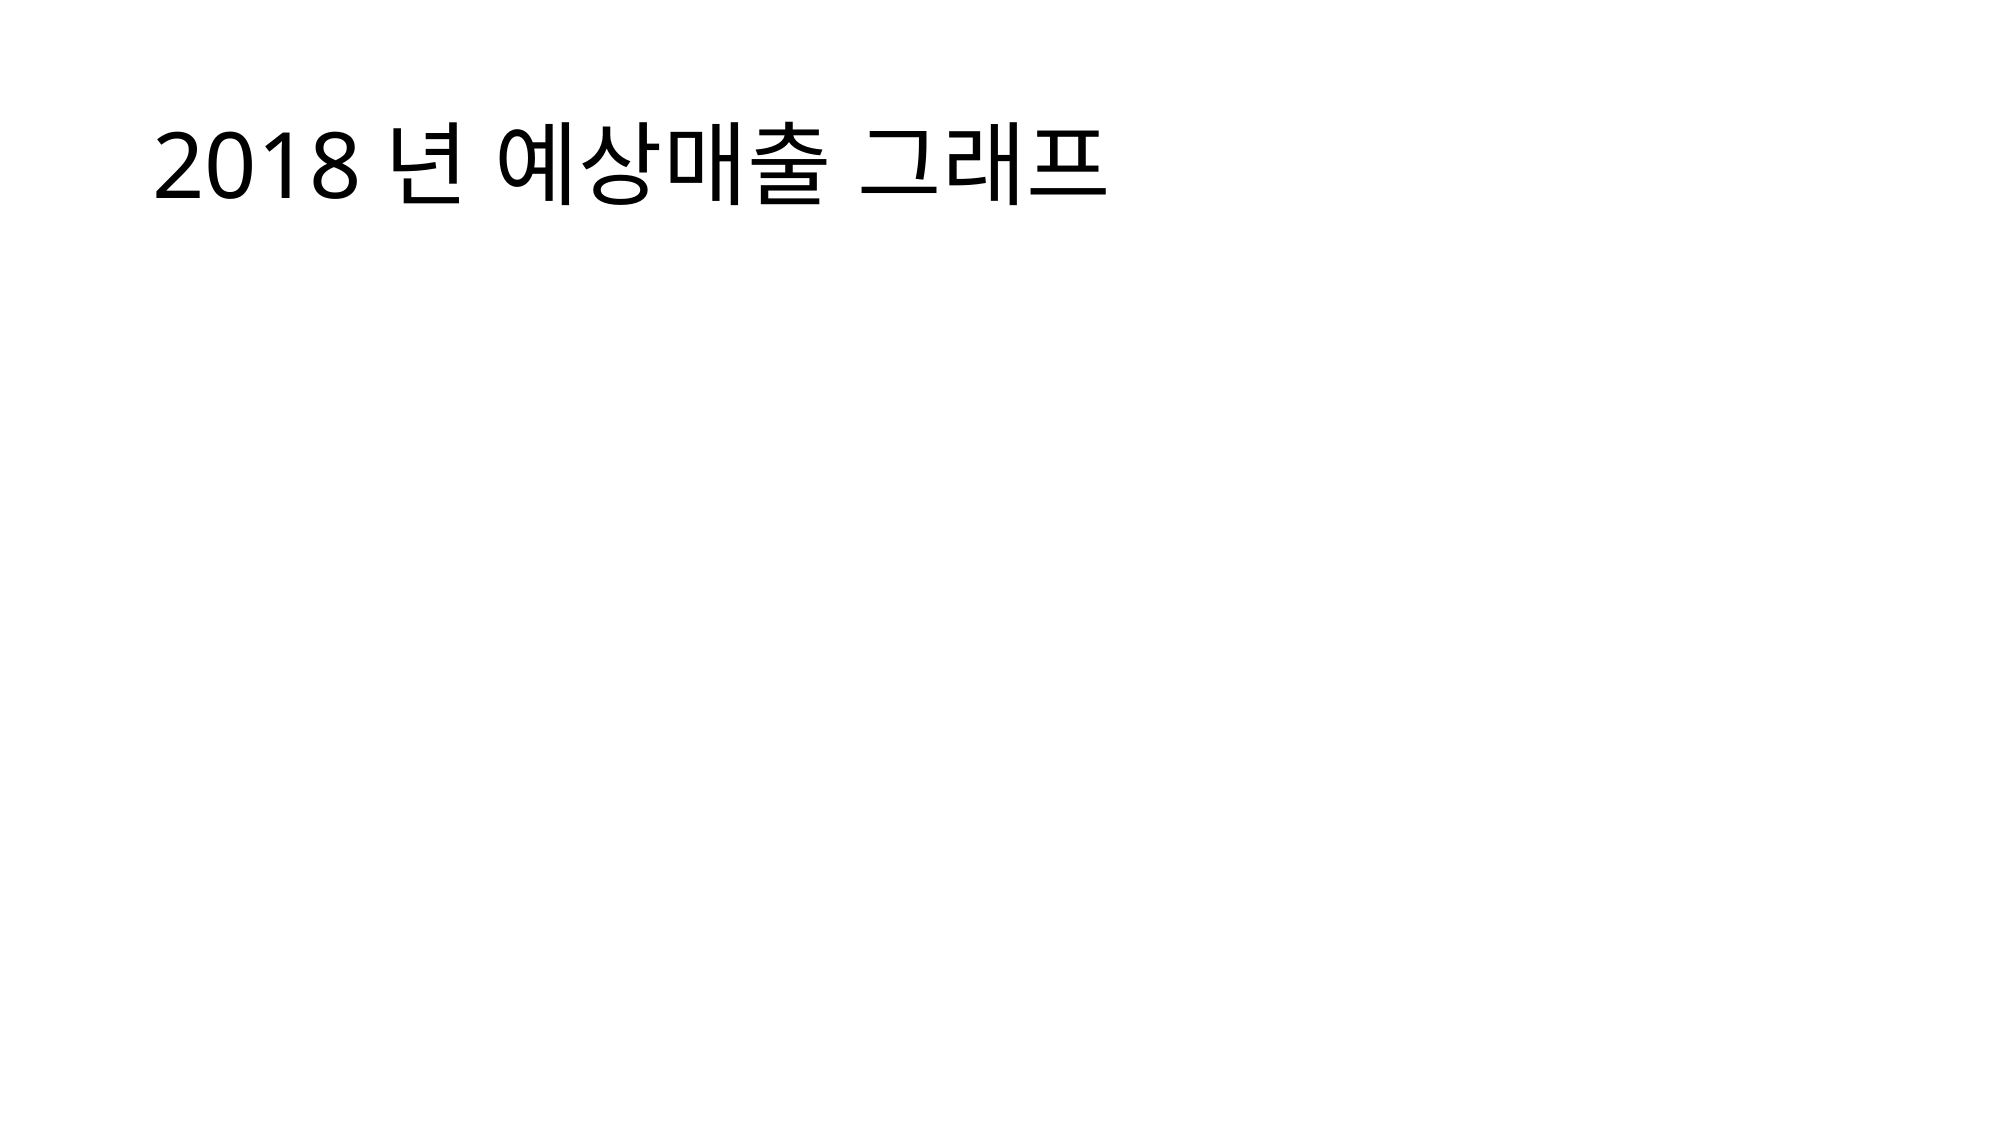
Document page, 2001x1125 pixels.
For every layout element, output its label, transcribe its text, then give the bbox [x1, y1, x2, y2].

title 2018년 예상매출 그래프 [137, 59, 1863, 278]
